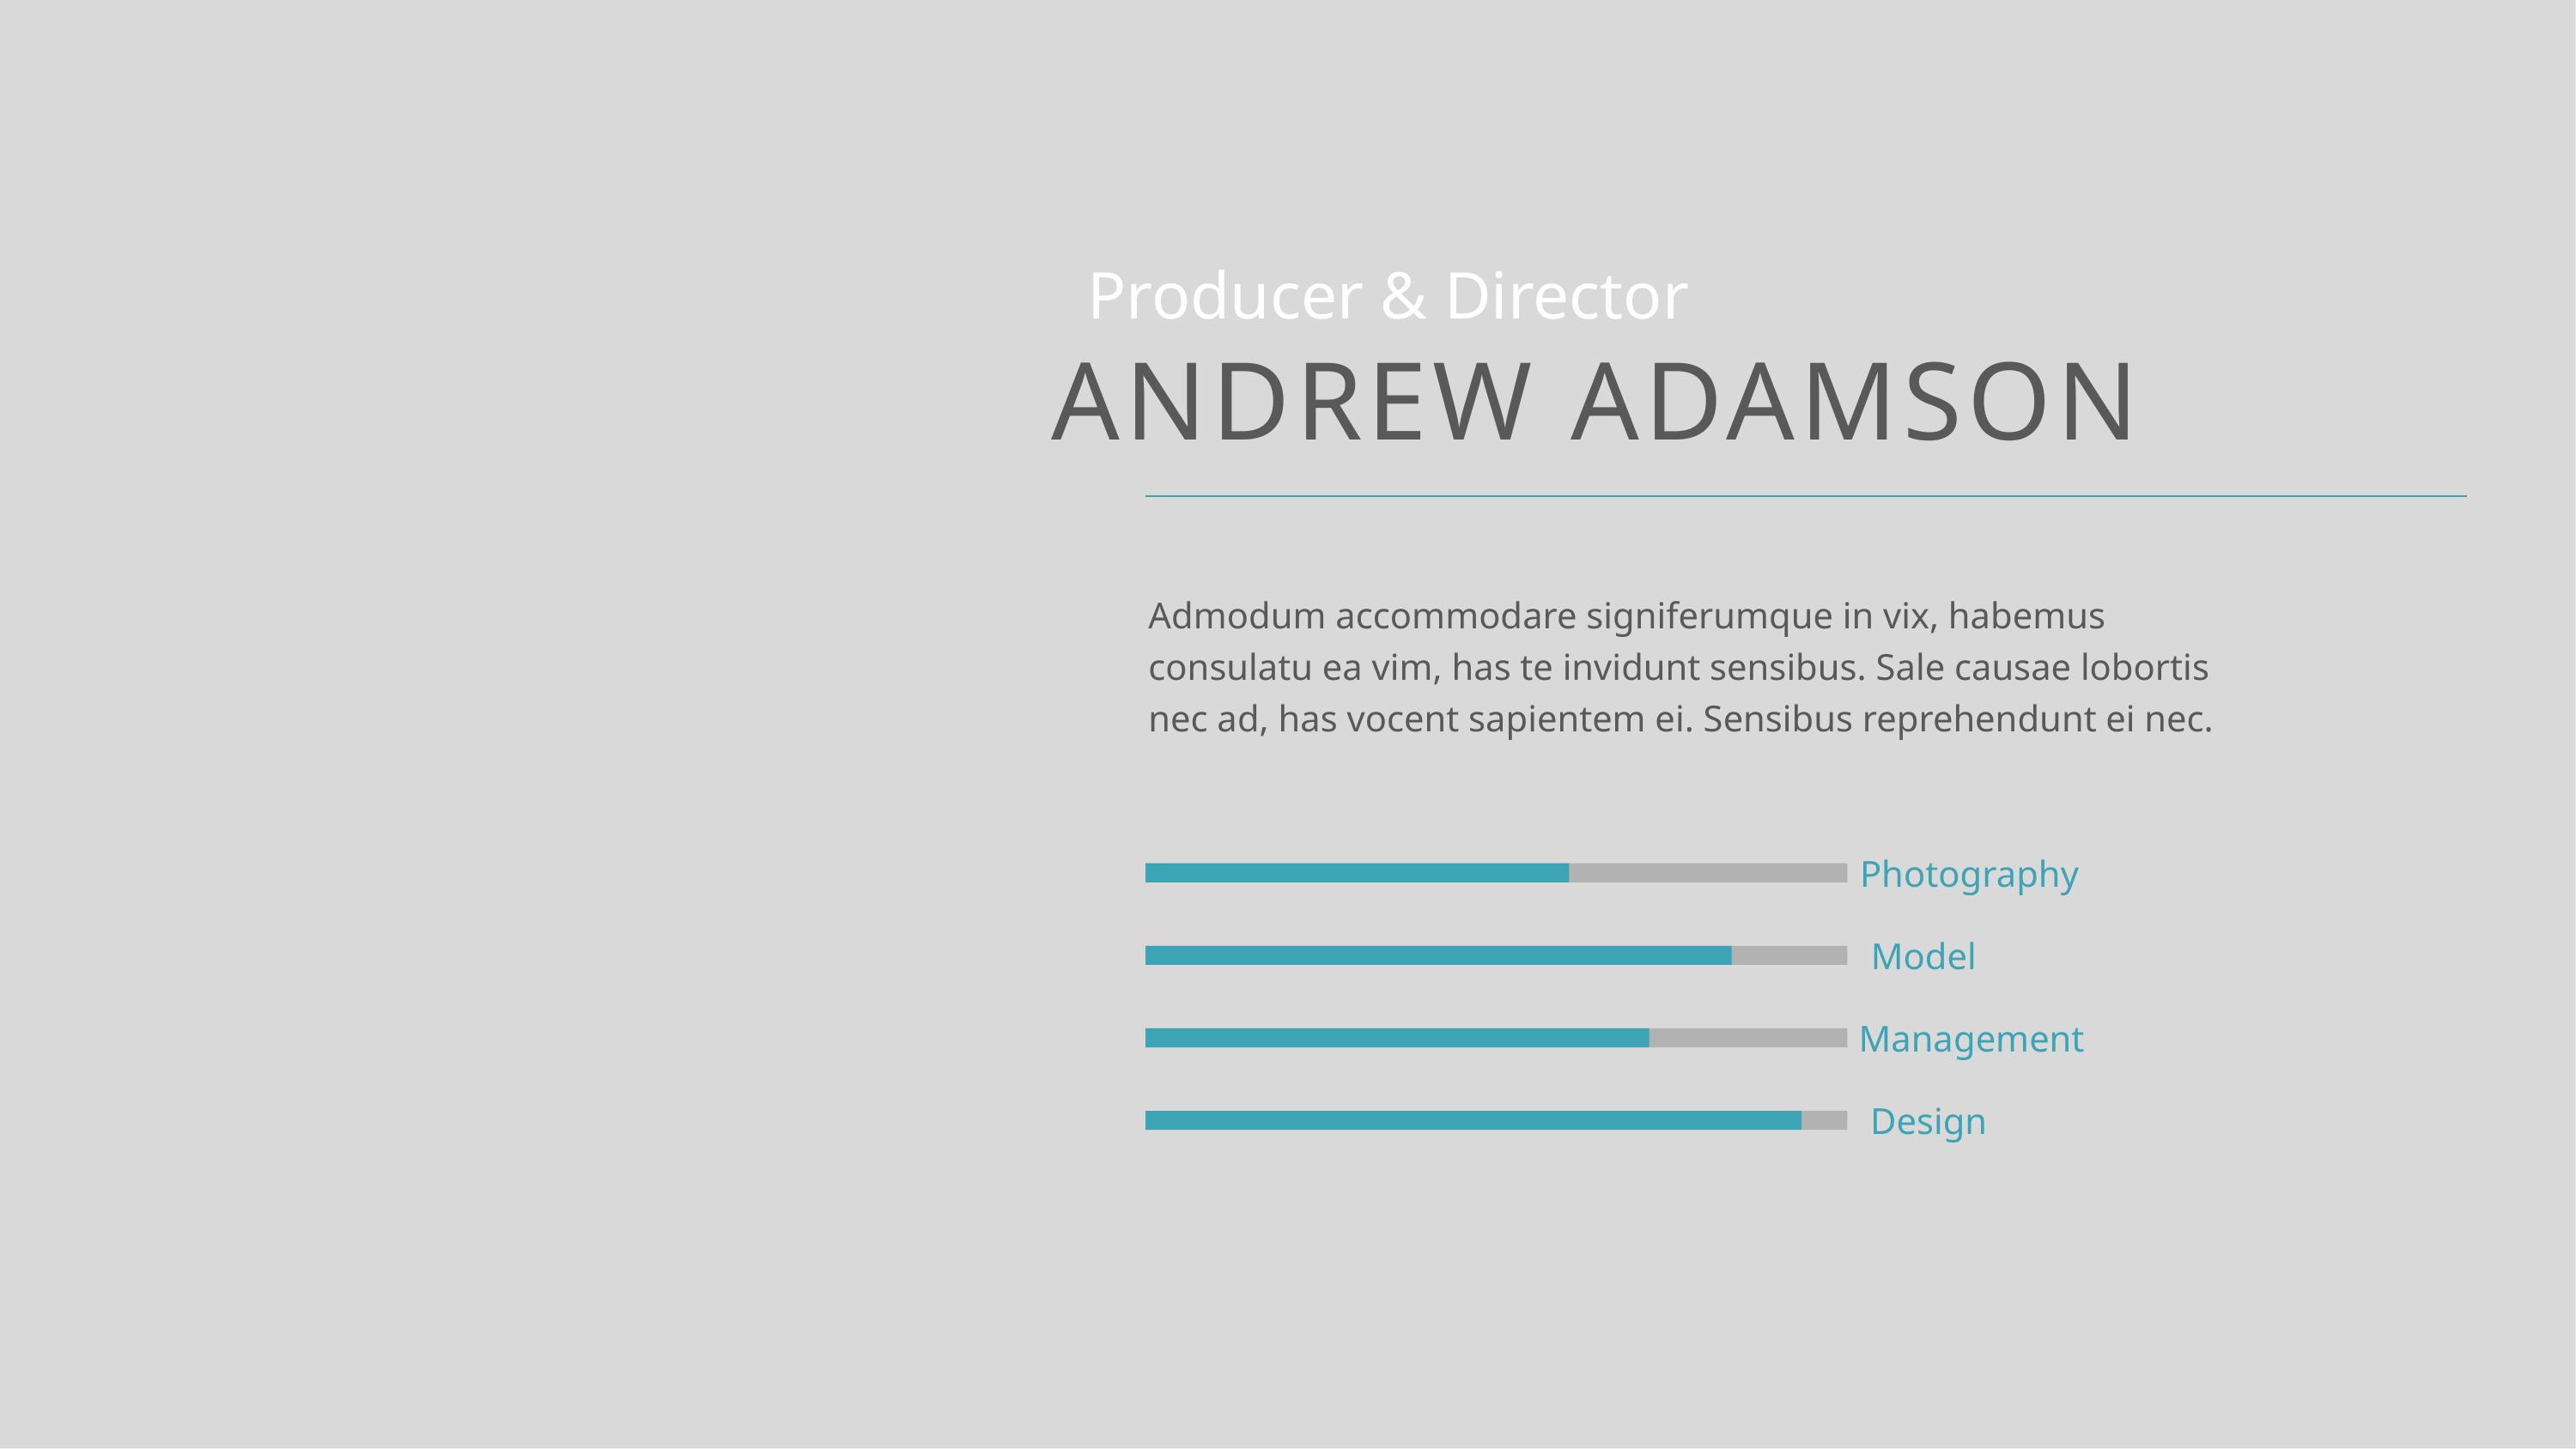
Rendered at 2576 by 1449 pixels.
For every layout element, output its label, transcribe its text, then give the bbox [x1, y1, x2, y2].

text_box [1651, 1027, 1845, 1049]
text_box [1803, 1109, 1850, 1131]
text_box ANDREW ADAMSON [1038, 326, 2153, 469]
text_box [1571, 862, 1847, 884]
text_box [1144, 862, 1571, 884]
text_box Producer & Director [1074, 248, 1703, 326]
text_box Management [1845, 1009, 2098, 1065]
text_box [1734, 944, 1850, 967]
text_box Model [1858, 927, 1990, 983]
text_box [1144, 944, 1734, 967]
text_box Admodum accommodare signiferumque in vix, habemus consulatu ea vim, has te invidunt sensibus. Sale causae lobortis nec ad, has vocent sapientem ei. Sensibus reprehendunt ei nec. [1135, 578, 2267, 746]
text_box [1144, 1027, 1651, 1049]
text_box Design [1857, 1092, 2001, 1149]
text_box Photography [1847, 844, 2092, 900]
text_box [1144, 1109, 1803, 1131]
